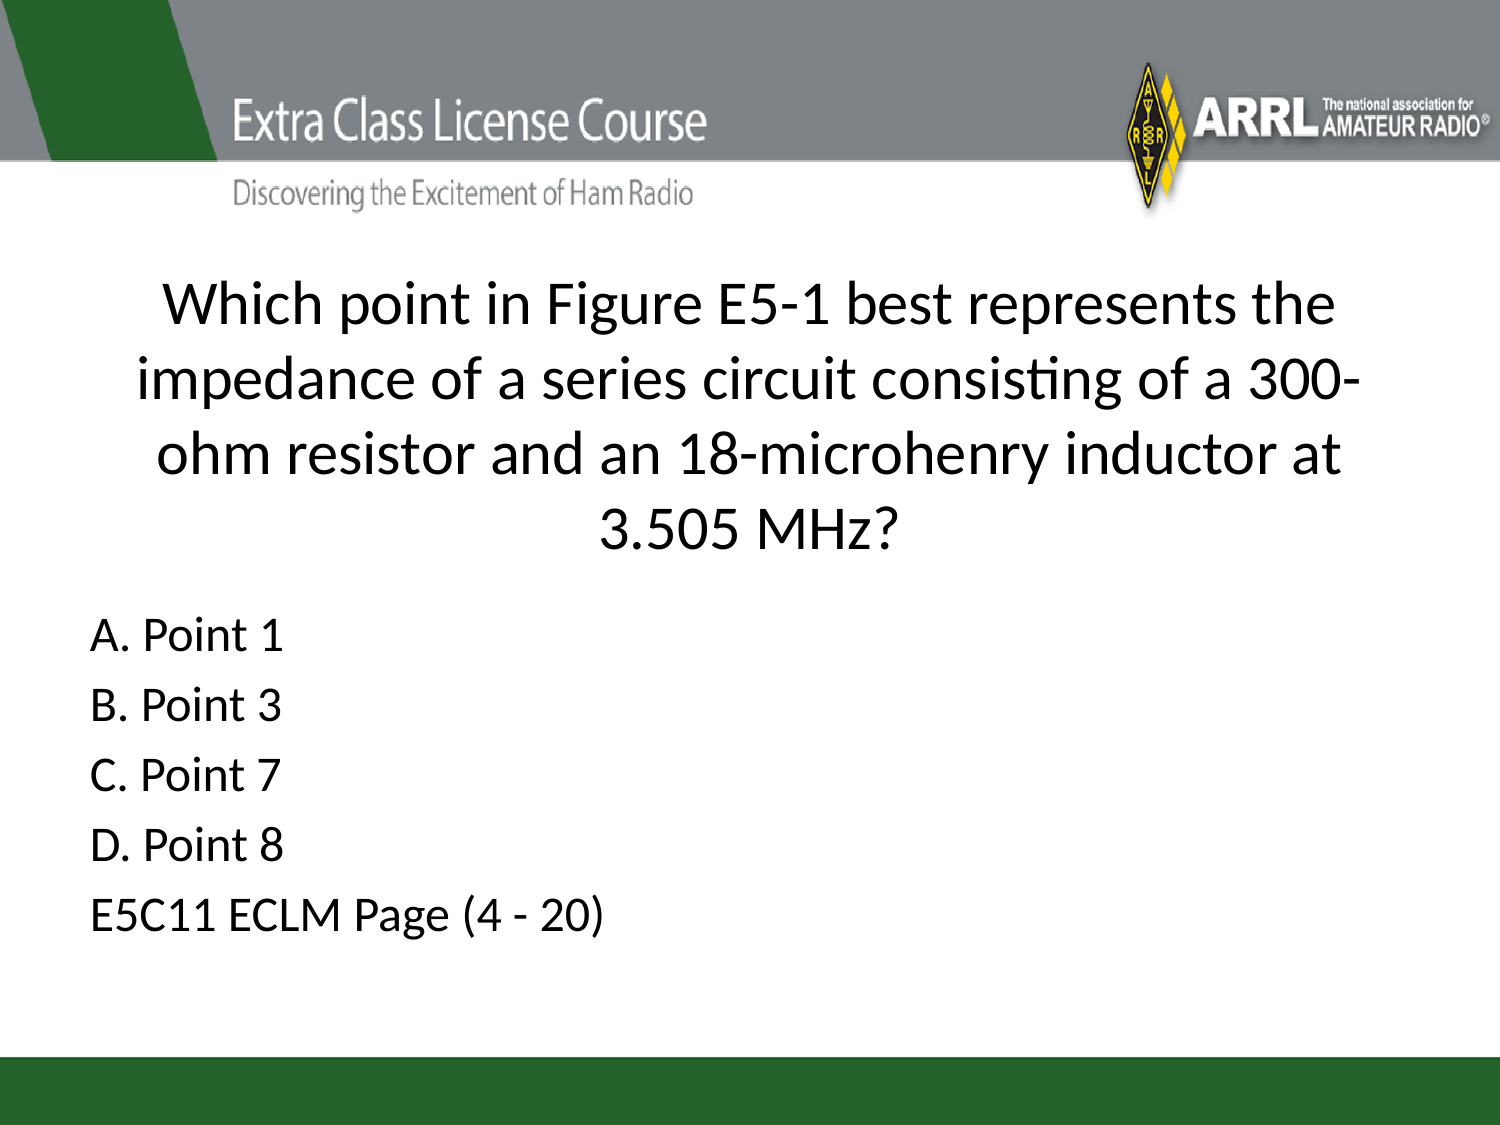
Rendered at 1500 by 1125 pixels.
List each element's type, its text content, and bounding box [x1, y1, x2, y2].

list A. Point 1 B. Point 3 C. Point 7 D. Point 8 E5C11 ECLM Page (4 - 20) [75, 593, 1425, 1007]
title Which point in Figure E5-1 best represents the impedance of a series circuit consisting of a 300-ohm resistor and an 18-microhenry inductor at 3.505 MHz? [75, 254, 1425, 435]
picture [0, 0, 1500, 1125]
